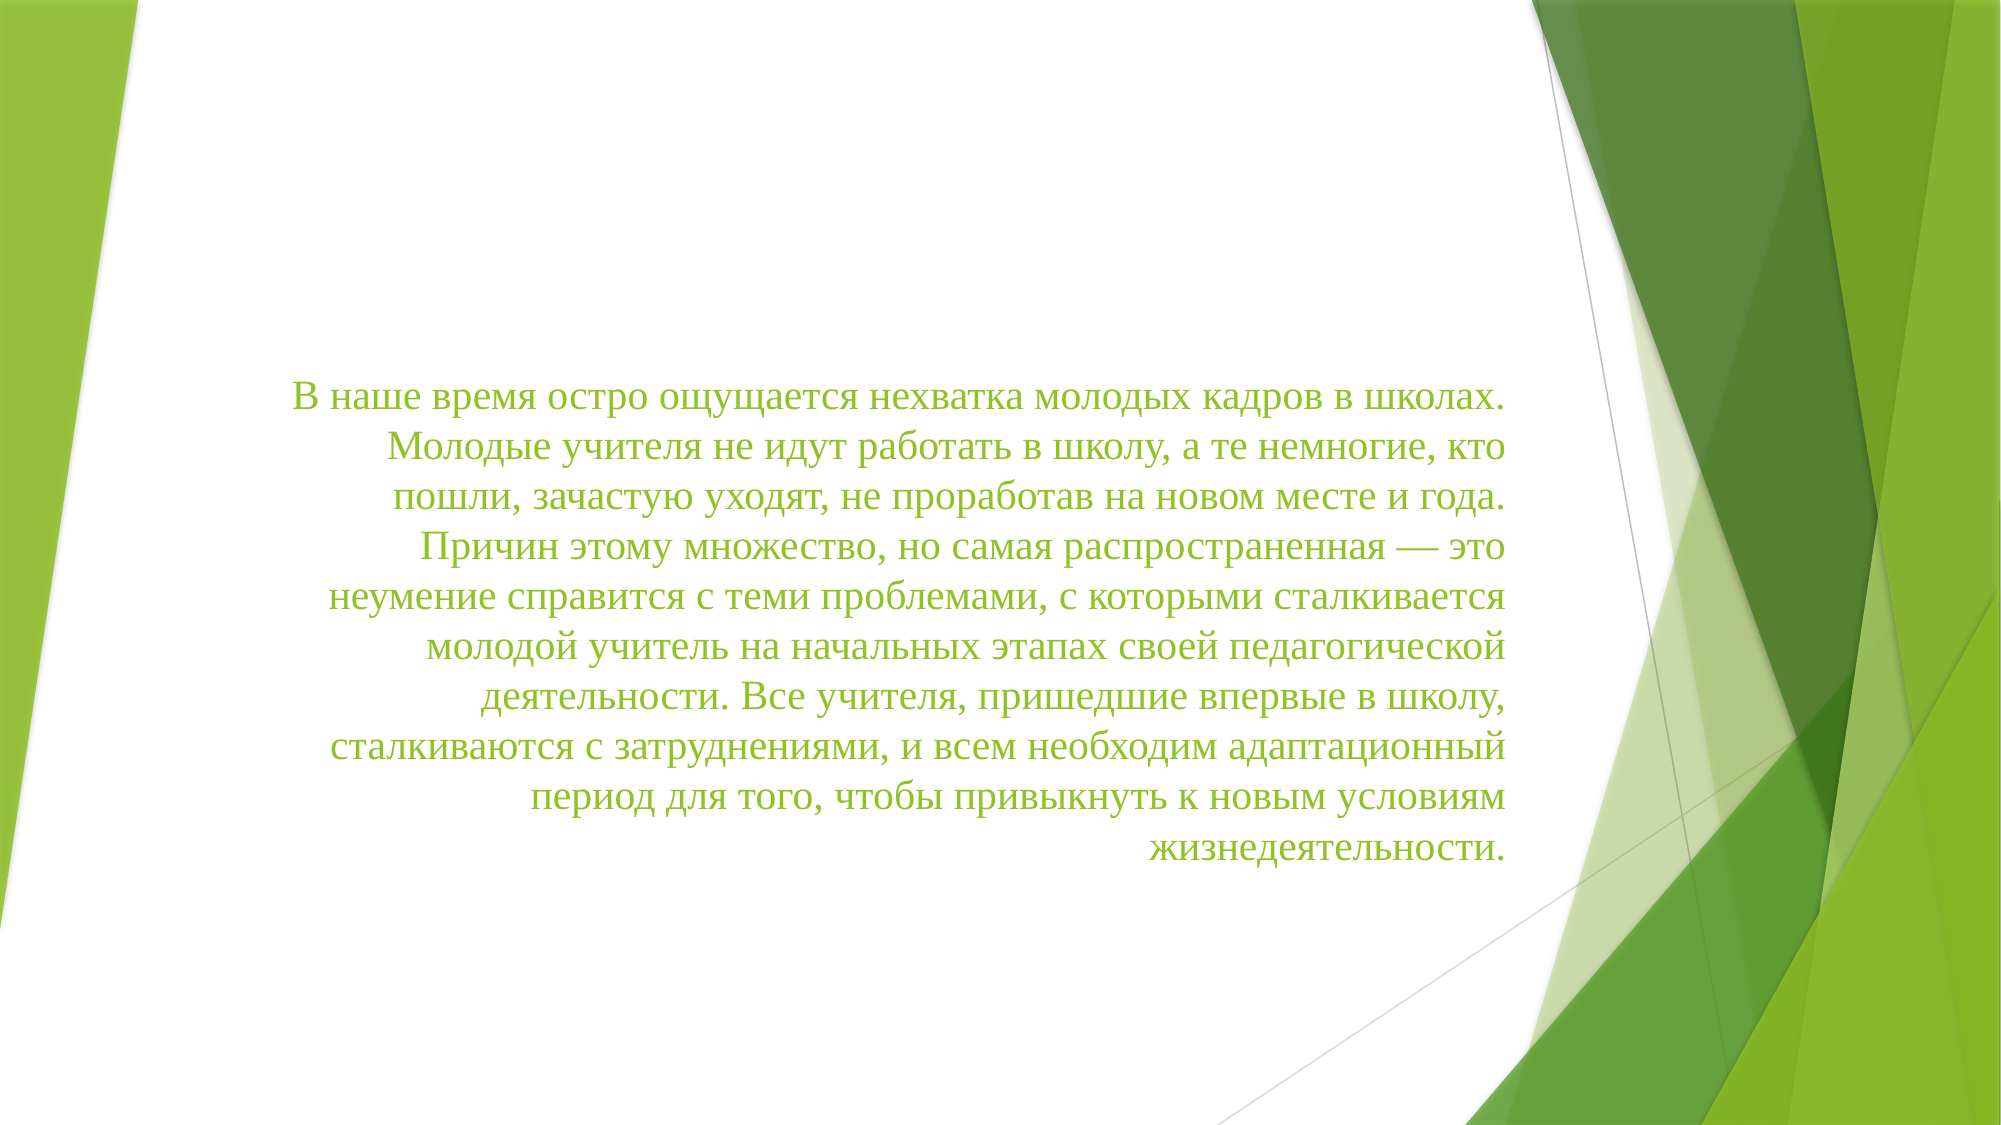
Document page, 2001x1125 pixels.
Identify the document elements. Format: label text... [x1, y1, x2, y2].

title В наше время остро ощущается нехватка молодых кадров в школах. Молодые учителя не идут работать в школу, а те немногие, кто пошли, зачастую уходят, не проработав на новом месте и года. Причин этому множество, но самая распространенная — это неумение справится с теми проблемами, с которыми сталкивается молодой учитель на начальных этапах своей педагогической деятельности. Все учителя, пришедшие впервые в школу, сталкиваются с затруднениями, и всем необходим адаптационный период для того, чтобы привыкнуть к новым условиям жизнедеятельности. [247, 313, 1522, 876]
